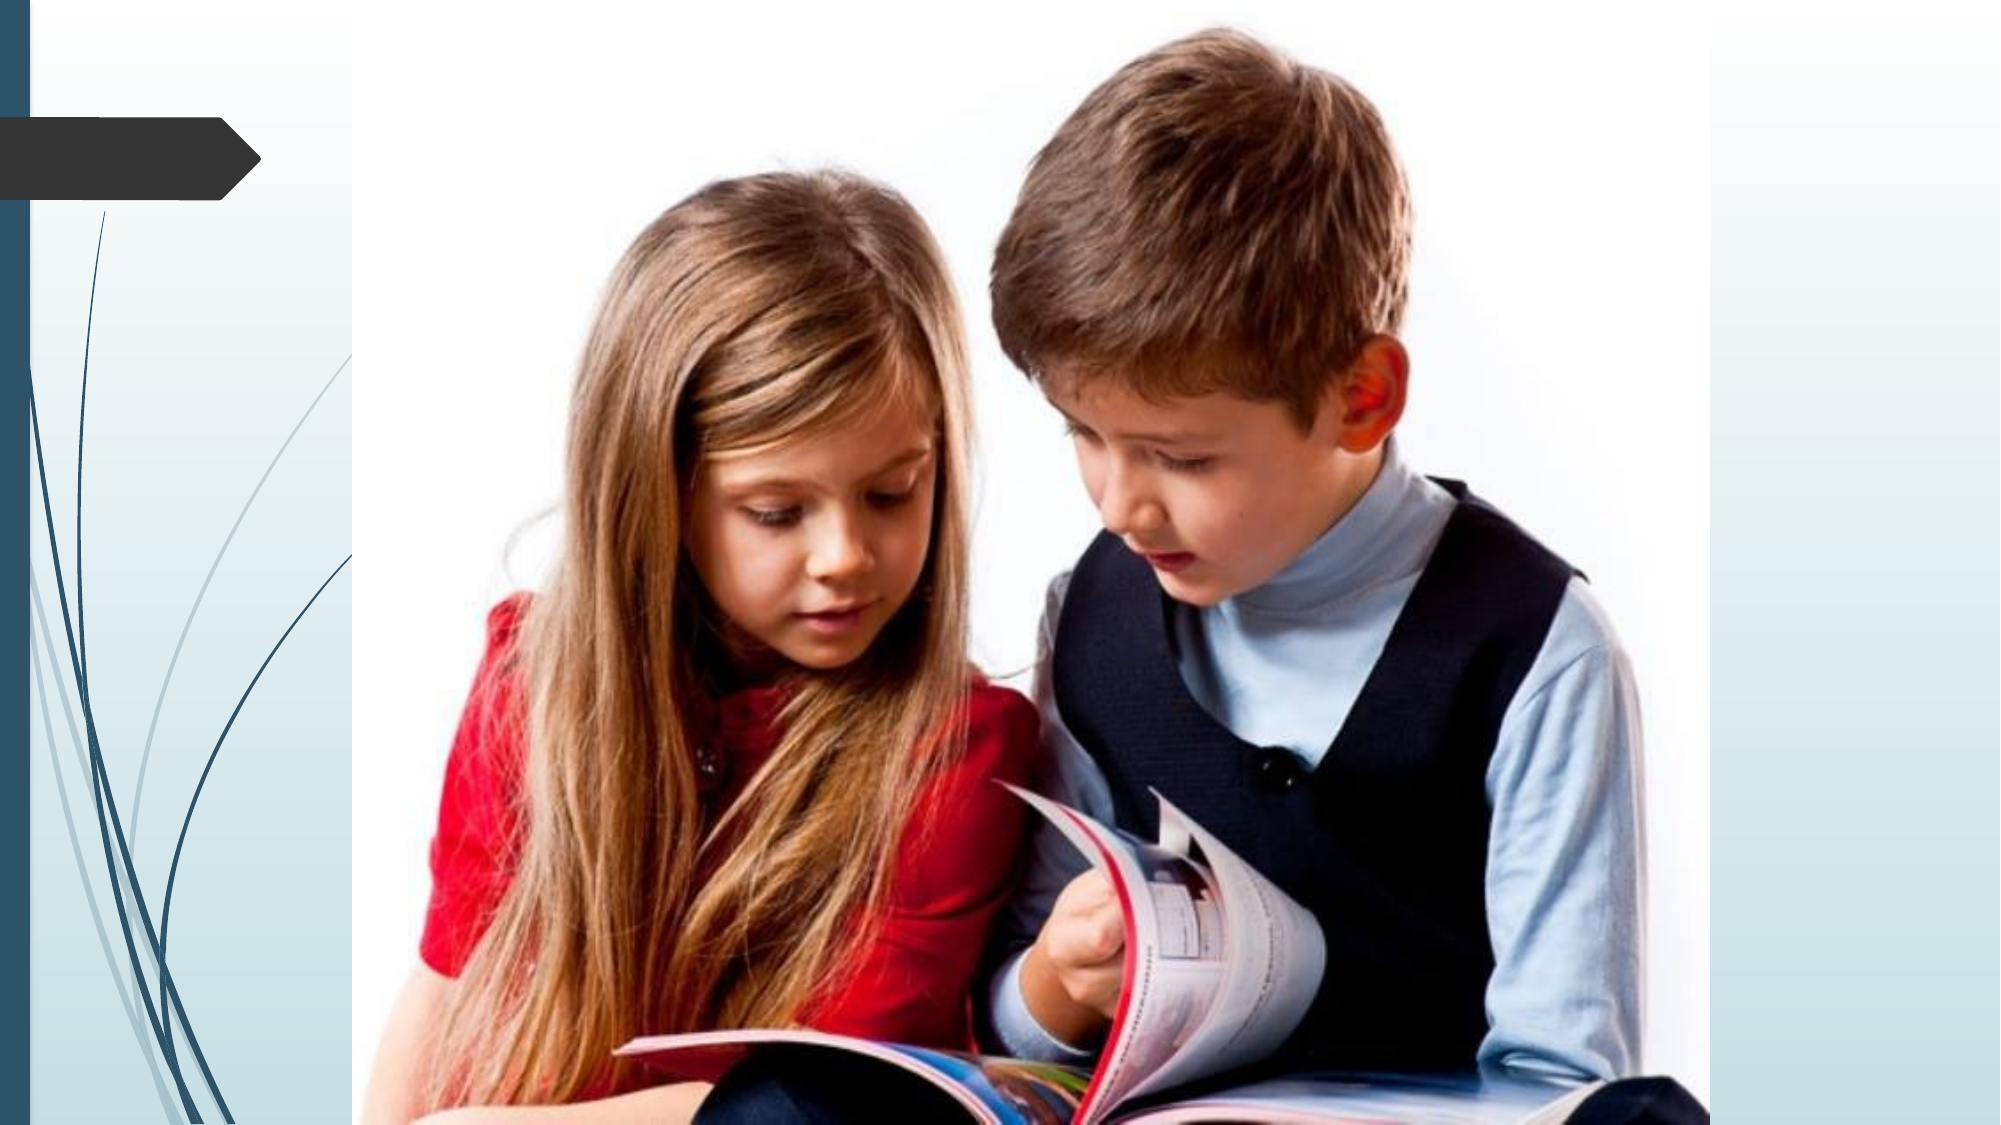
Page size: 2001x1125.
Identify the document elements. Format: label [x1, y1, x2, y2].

picture [351, 12, 1710, 1125]
